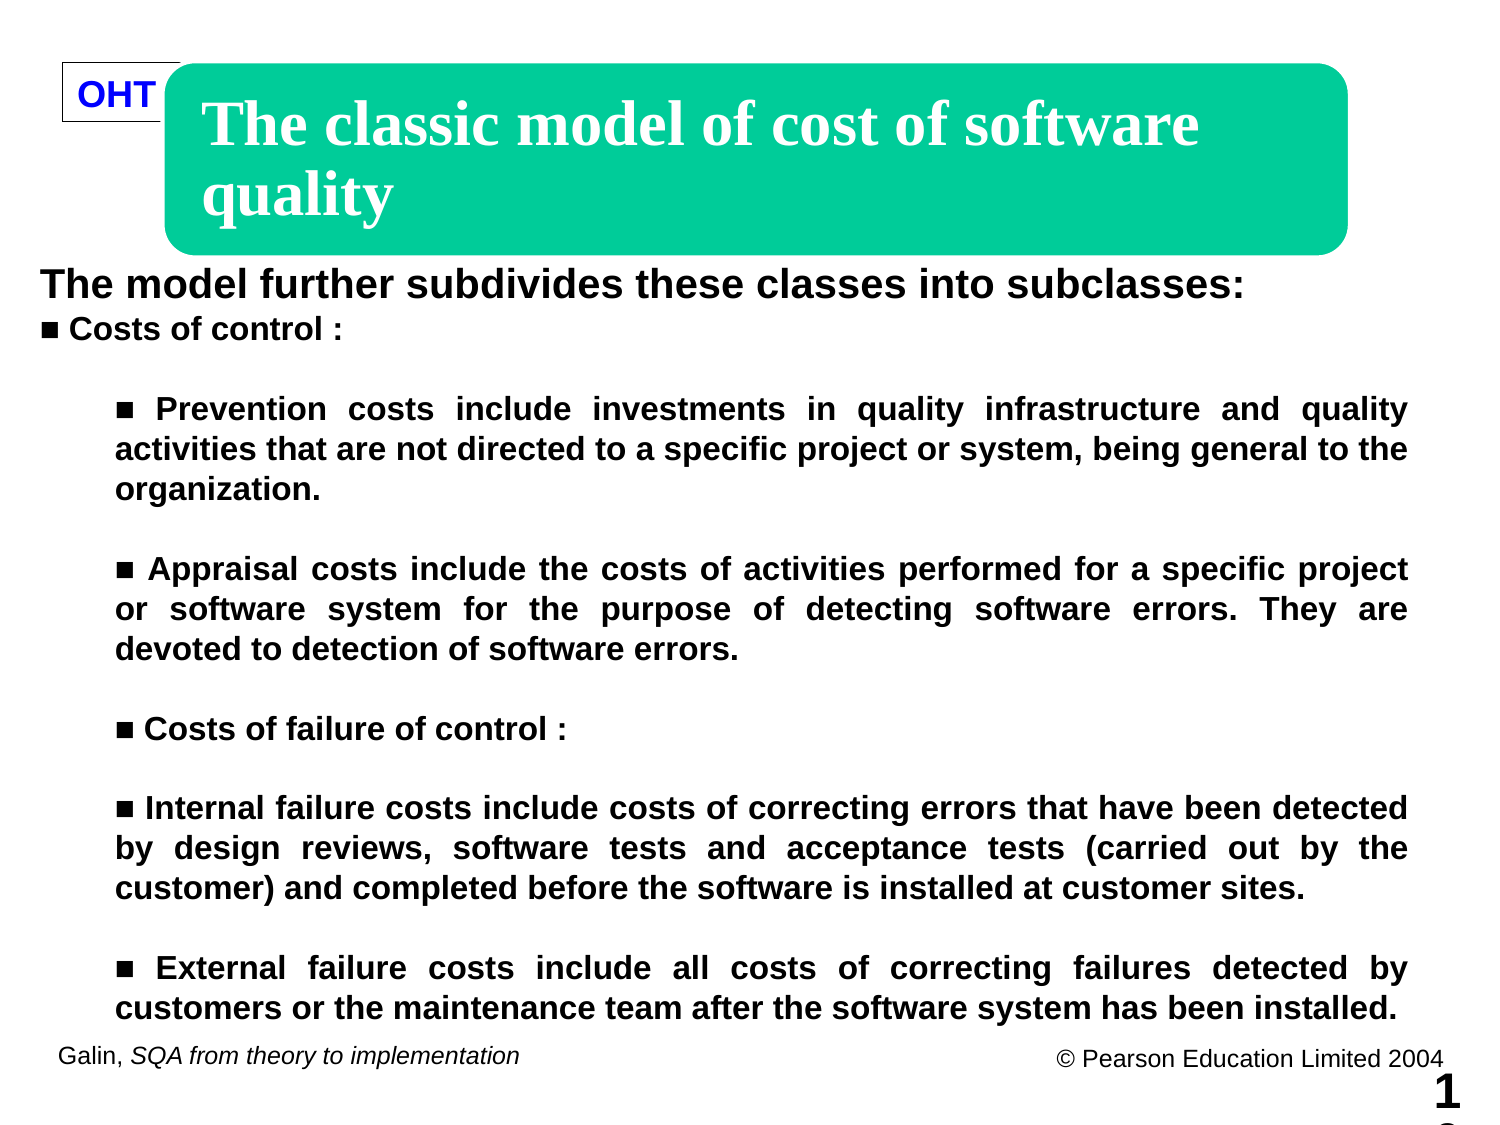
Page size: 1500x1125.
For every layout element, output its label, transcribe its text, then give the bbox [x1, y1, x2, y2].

text_box The model further subdivides these classes into subclasses: ■ Costs of control : ■ Prevention costs include investments in quality infrastructure and quality activities that are not directed to a specific project or system, being general to the organization. ■ Appraisal costs include the costs of activities performed for a specific project or software system for the purpose of detecting software errors. They are devoted to detection of software errors. ■ Costs of failure of control : ■ Internal failure costs include costs of correcting errors that have been detected by design reviews, software tests and acceptance tests (carried out by the customer) and completed before the software is installed at customer sites. ■ External failure costs include all costs of correcting failures detected by customers or the maintenance team after the software system has been installed. [24, 249, 1425, 1125]
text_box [162, 60, 1351, 258]
slide_number 10 [1418, 1051, 1479, 1112]
